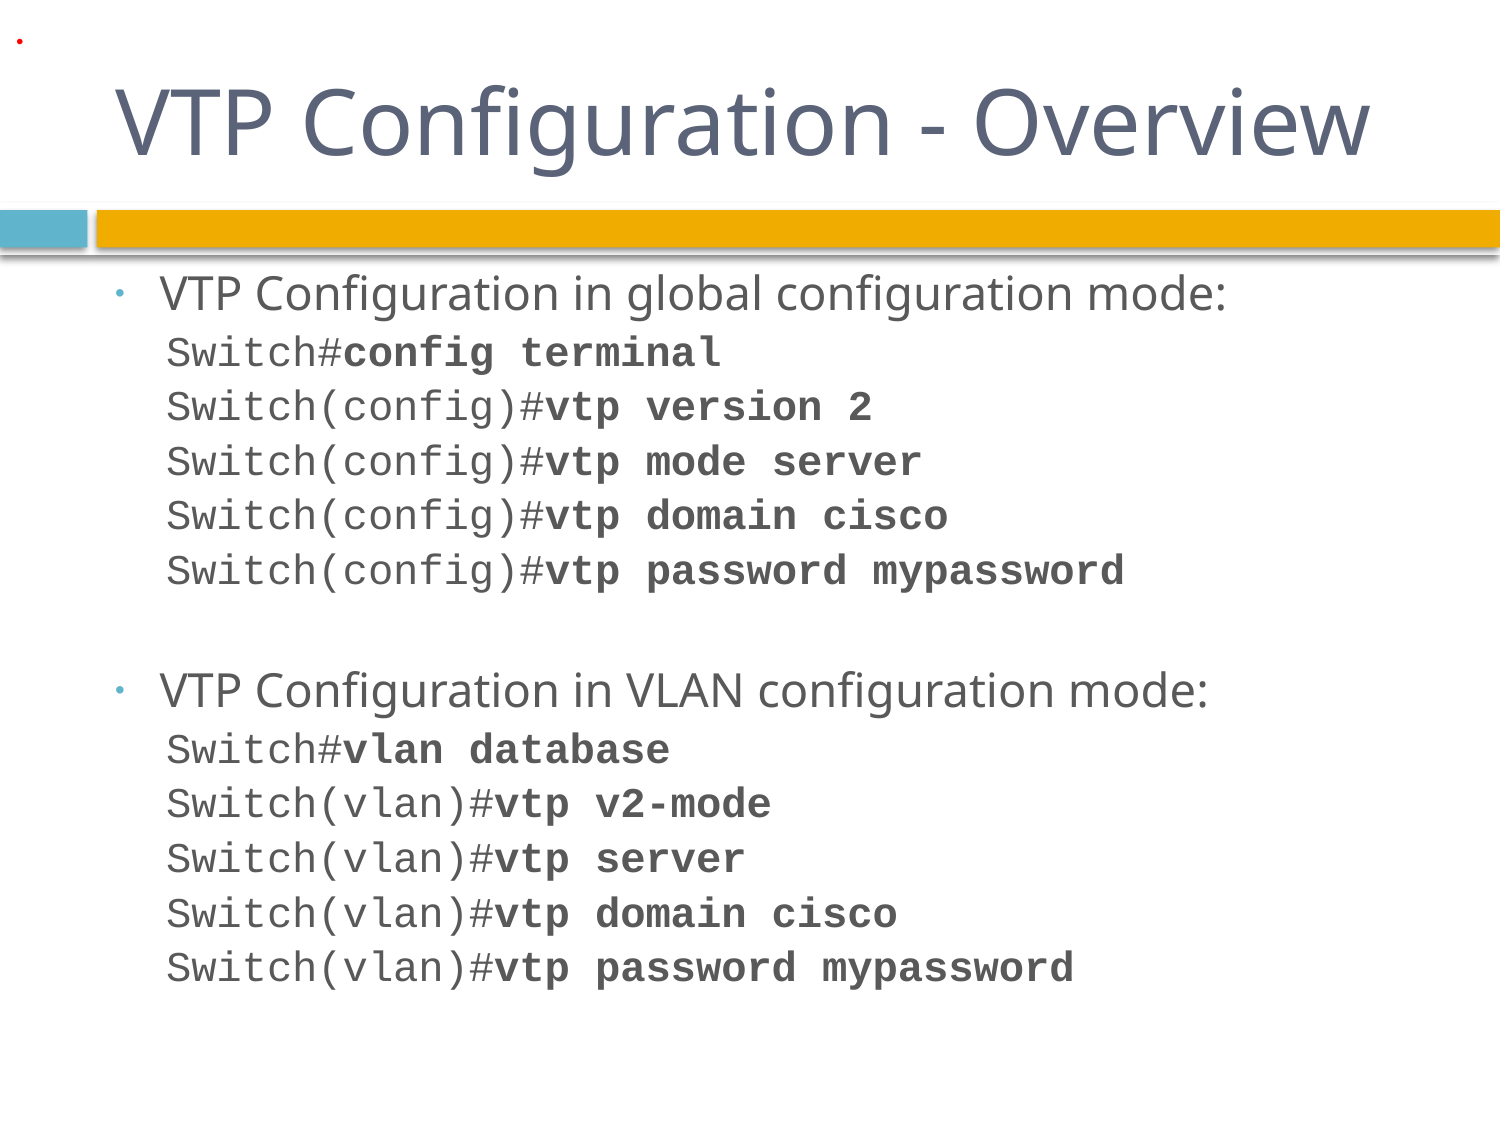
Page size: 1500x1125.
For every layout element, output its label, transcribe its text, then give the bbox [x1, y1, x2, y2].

title VTP Configuration - Overview [100, 37, 1438, 200]
list VTP Configuration in global configuration mode: Switch#config terminal Switch(config)#vtp version 2 Switch(config)#vtp mode server Switch(config)#vtp domain cisco Switch(config)#vtp password mypassword VTP Configuration in VLAN configuration mode: Switch#vlan database Switch(vlan)#vtp v2-mode Switch(vlan)#vtp server Switch(vlan)#vtp domain cisco Switch(vlan)#vtp password mypassword [100, 262, 1438, 1000]
text_box . [0, 0, 50, 60]
